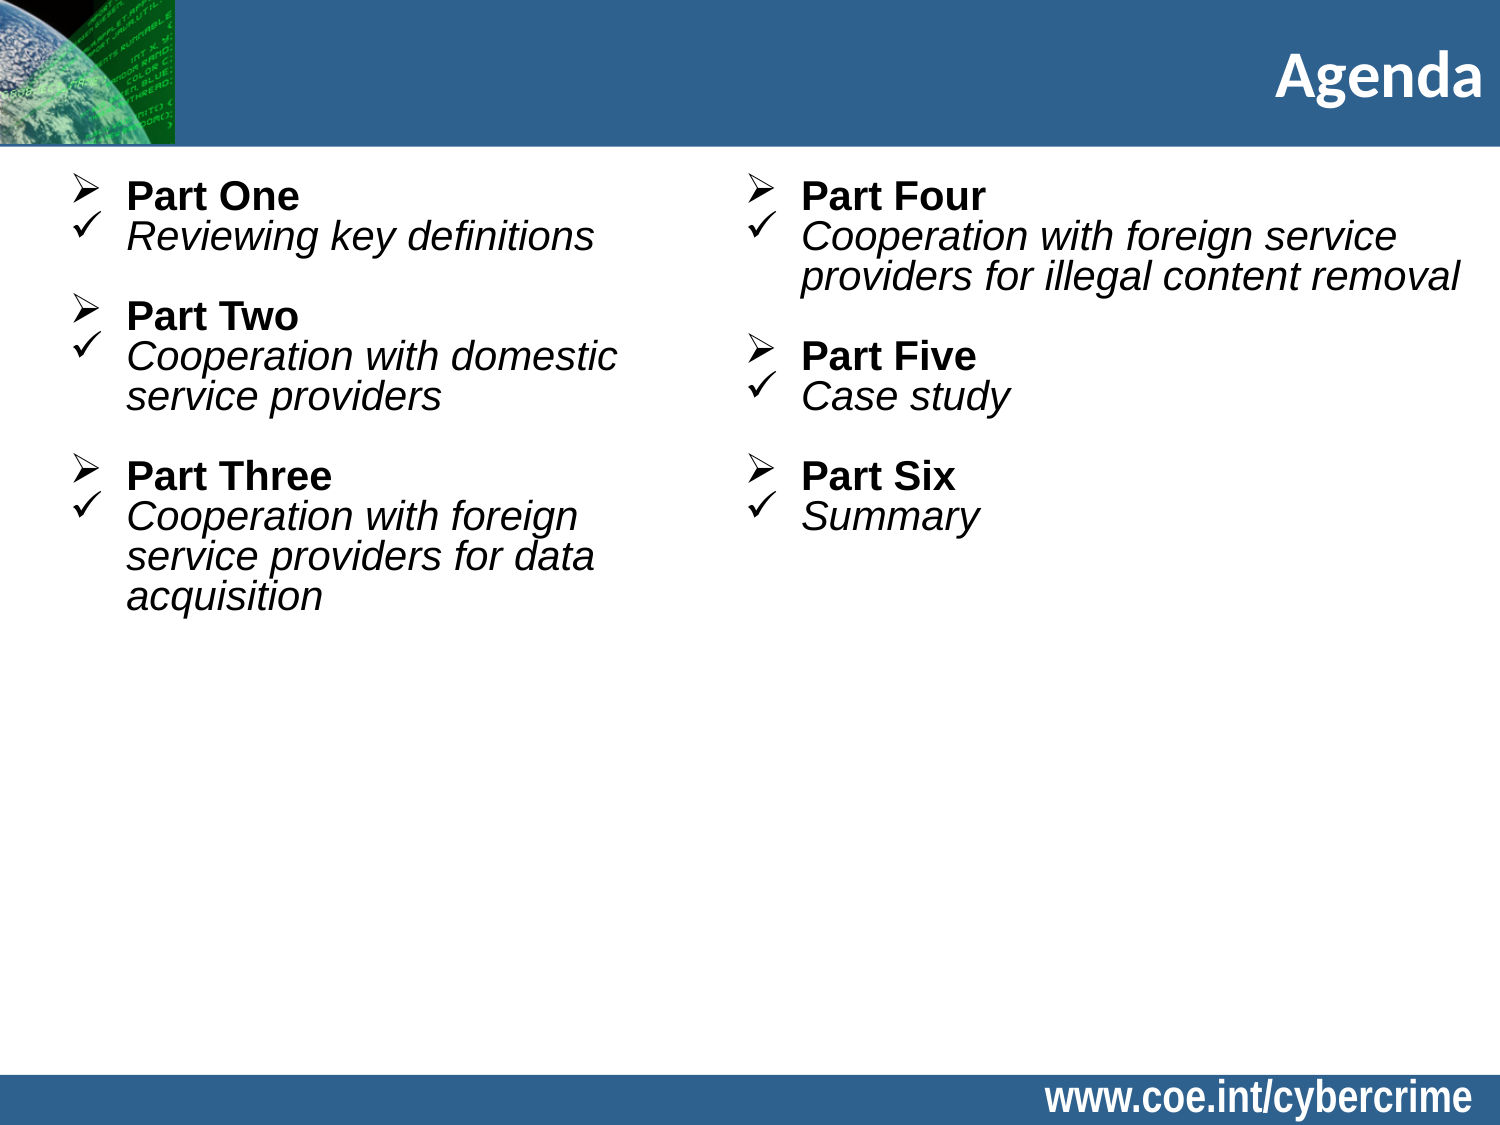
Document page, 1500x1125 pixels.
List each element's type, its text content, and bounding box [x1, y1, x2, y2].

text_box Part One Reviewing key definitions Part Two Cooperation with domestic service providers Part Three Cooperation with foreign service providers for data acquisition [55, 171, 678, 626]
text_box www.coe.int/cybercrime [1030, 1059, 1500, 1125]
text_box Part Four Cooperation with foreign service providers for illegal content removal Part Five Case study Part Six Summary [729, 171, 1480, 586]
picture [0, 0, 175, 144]
text_box [0, 1073, 1030, 1125]
text_box Agenda [177, 0, 1500, 149]
